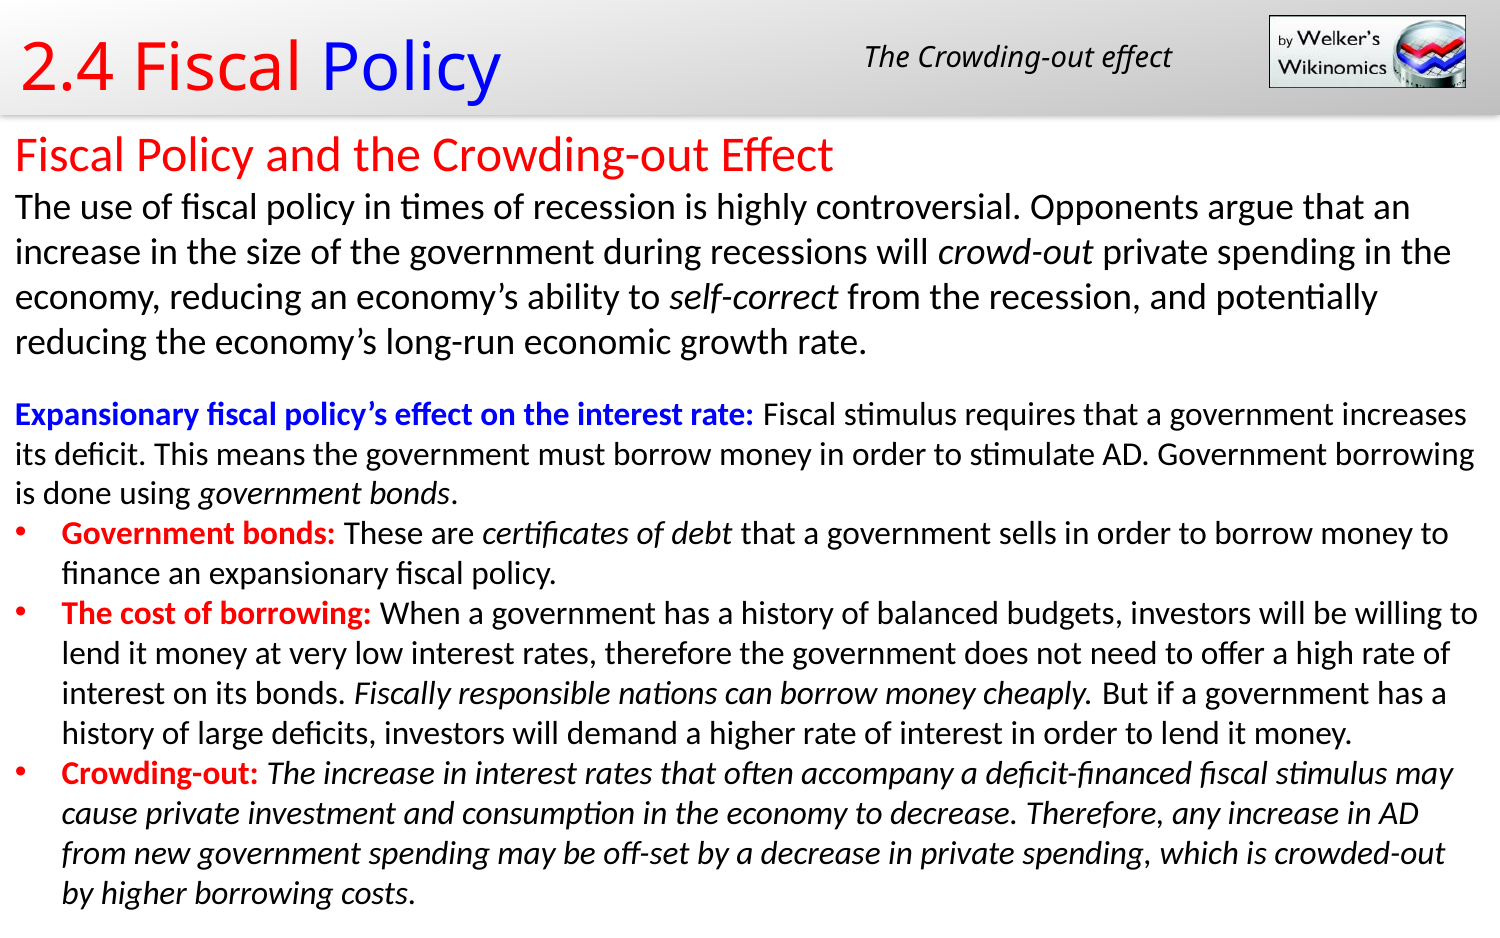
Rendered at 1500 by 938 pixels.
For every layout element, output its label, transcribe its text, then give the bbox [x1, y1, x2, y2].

text_box Fiscal Policy and the Crowding-out Effect The use of fiscal policy in times of recession is highly controversial. Opponents argue that an increase in the size of the government during recessions will crowd-out private spending in the economy, reducing an economy’s ability to self-correct from the recession, and potentially reducing the economy’s long-run economic growth rate. Expansionary fiscal policy’s effect on the interest rate: Fiscal stimulus requires that a government increases its deficit. This means the government must borrow money in order to stimulate AD. Government borrowing is done using government bonds. Government bonds: These are certificates of debt that a government sells in order to borrow money to finance an expansionary fiscal policy. The cost of borrowing: When a government has a history of balanced budgets, investors will be willing to lend it money at very low interest rates, therefore the government does not need to offer a high rate of interest on its bonds. Fiscally responsible nations can borrow money cheaply. But if a government has a history of large deficits, investors will demand a higher rate of interest in order to lend it money. Crowding-out: The increase in interest rates that often accompany a deficit-financed fiscal stimulus may cause private investment and consumption in the economy to decrease. Therefore, any increase in AD from new government spending may be off-set by a decrease in private spending, which is crowded-out by higher borrowing costs. [0, 123, 1500, 919]
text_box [0, 0, 1500, 115]
